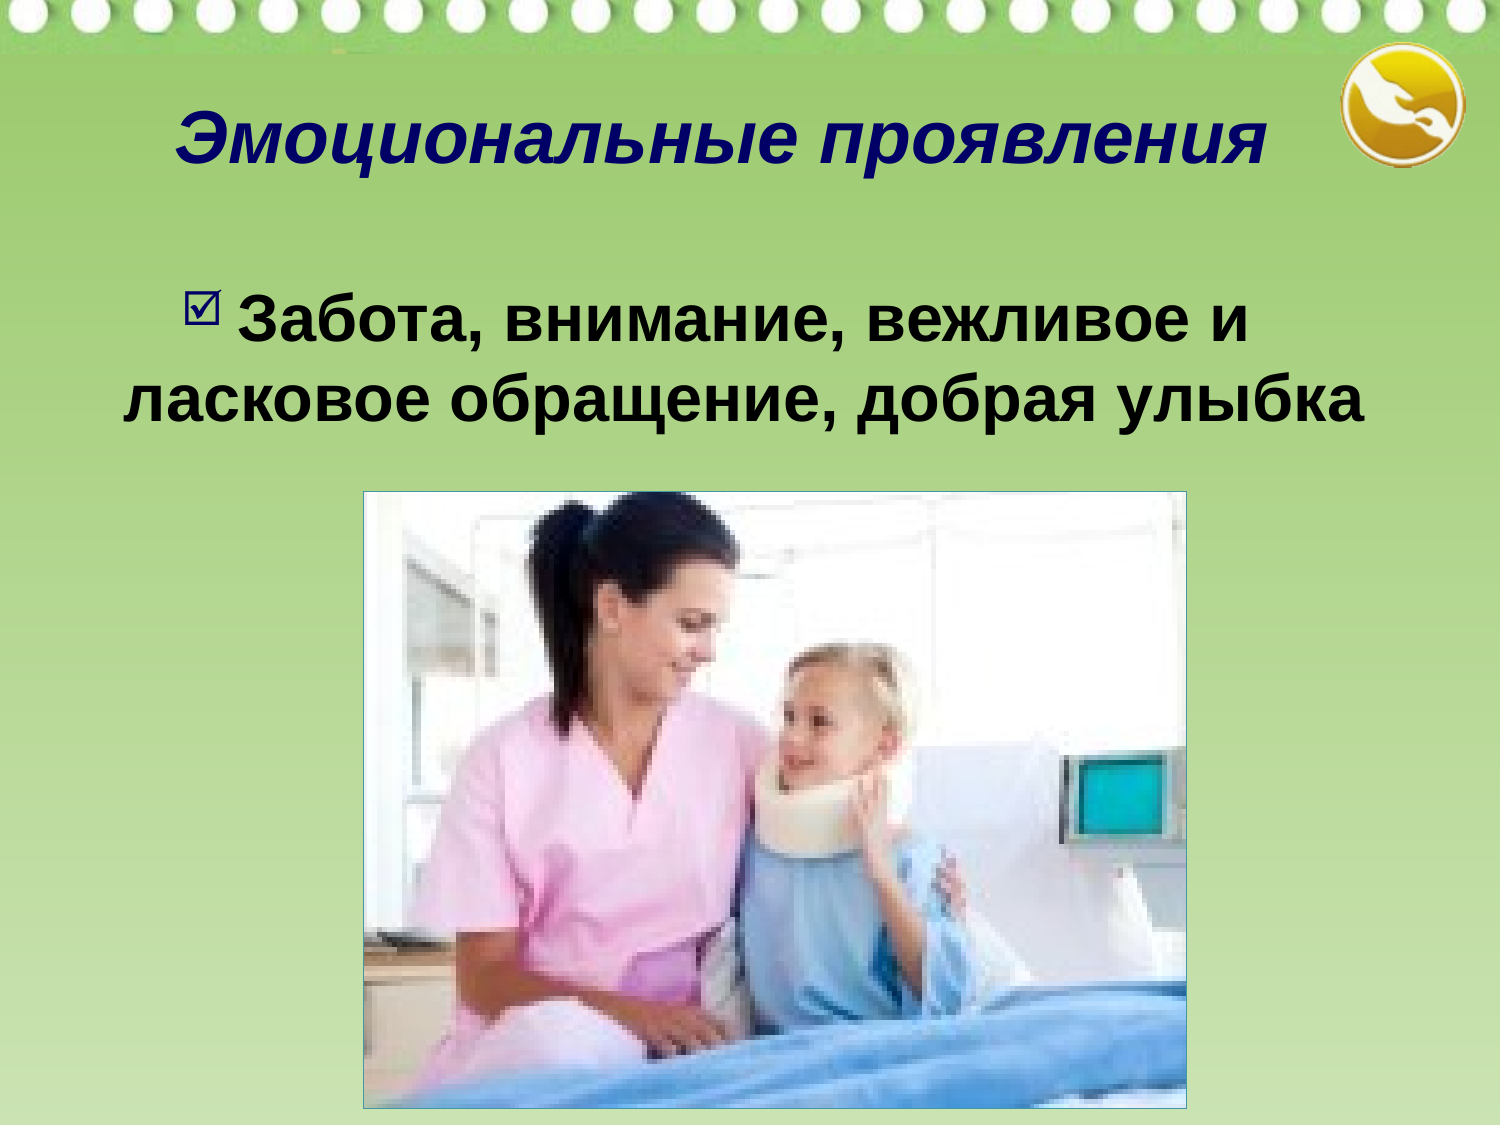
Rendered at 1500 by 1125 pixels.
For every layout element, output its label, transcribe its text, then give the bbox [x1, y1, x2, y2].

title Эмоциональные проявления [76, 78, 1368, 190]
picture [363, 491, 1187, 1109]
list Забота, внимание, вежливое и ласковое обращение, добрая улыбка [41, 267, 1392, 1010]
picture [0, 0, 1500, 168]
